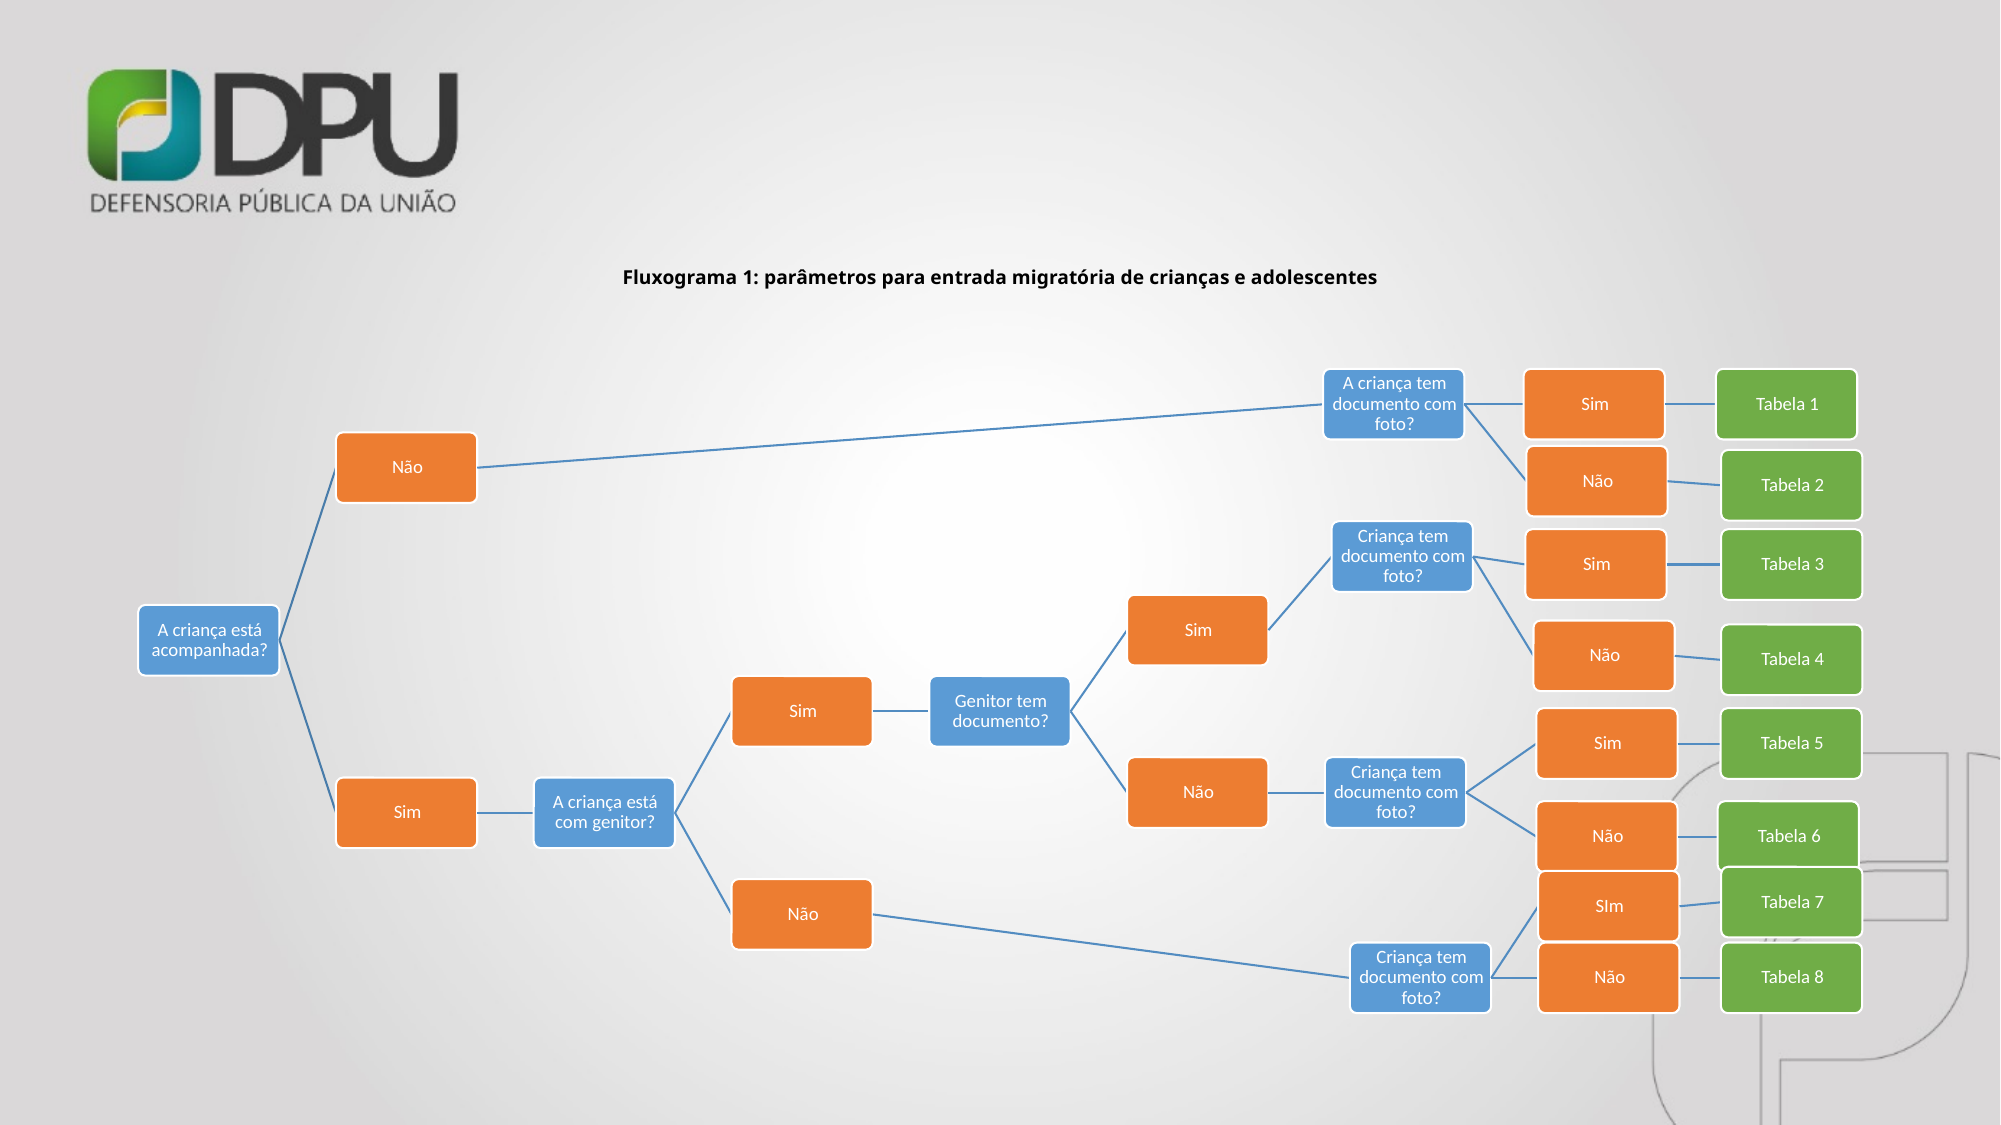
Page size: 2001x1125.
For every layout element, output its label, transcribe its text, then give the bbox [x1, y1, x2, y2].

picture [0, 0, 2001, 1125]
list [137, 368, 1863, 1014]
title Fluxograma 1: parâmetros para entrada migratória de crianças e adolescentes [137, 260, 1863, 334]
